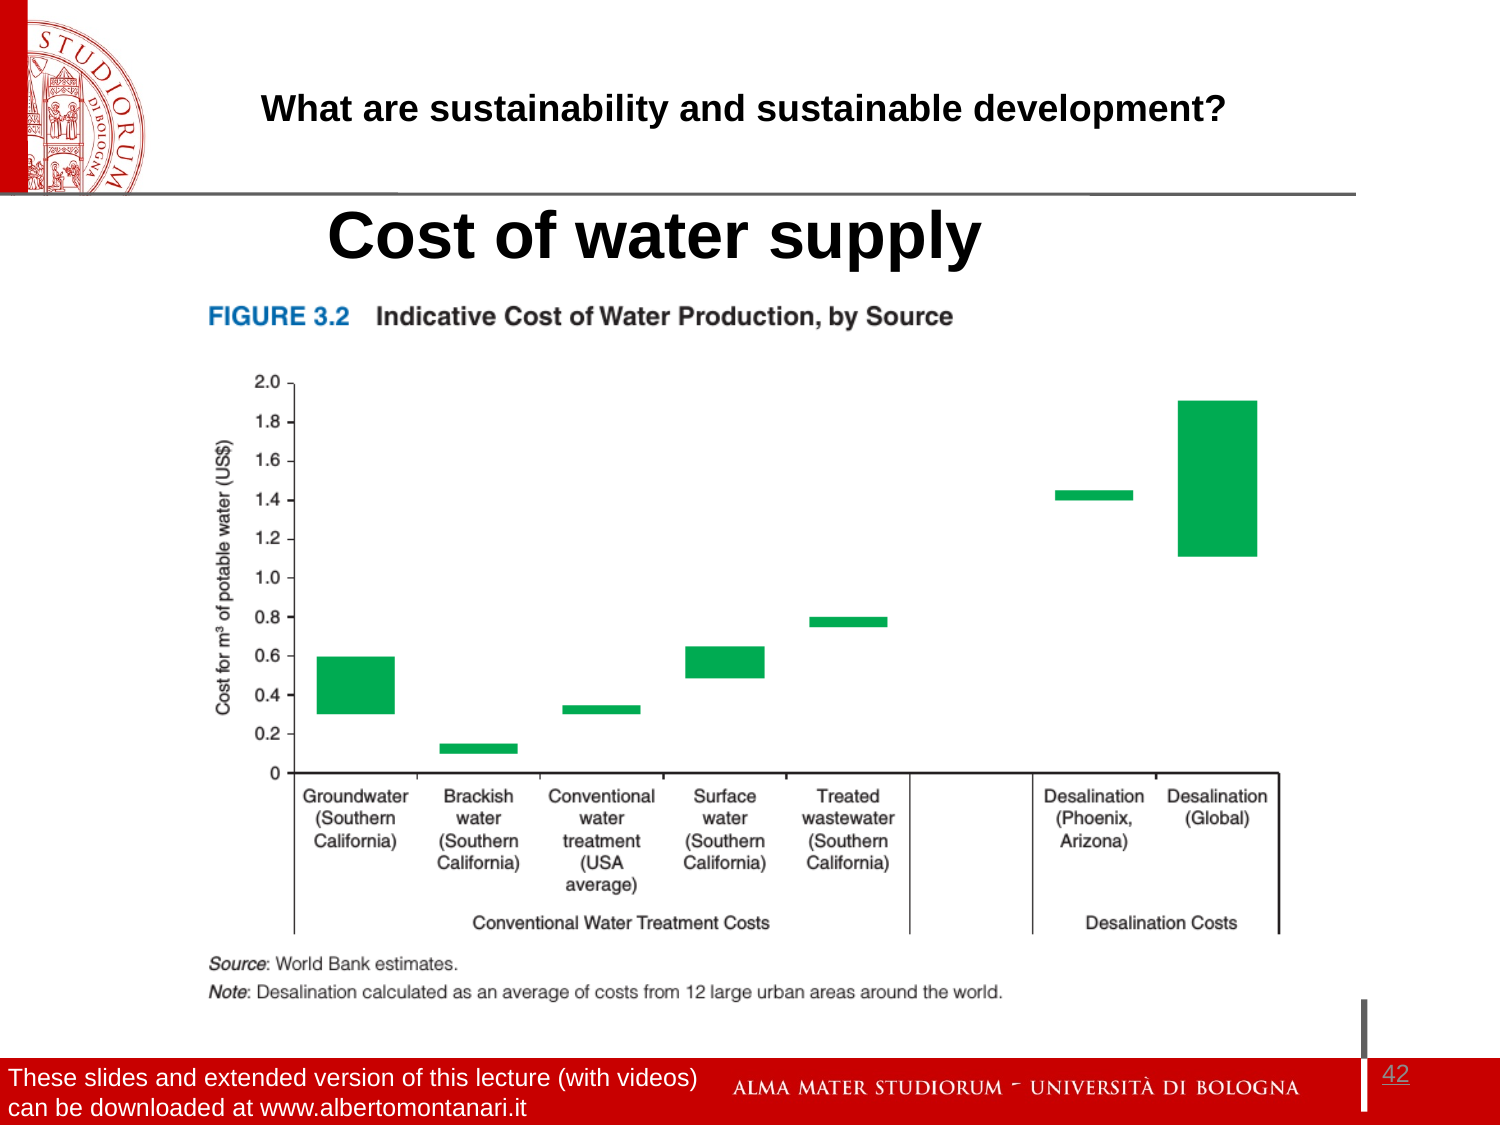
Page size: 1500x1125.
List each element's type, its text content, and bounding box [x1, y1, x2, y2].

slide_number 42 [1074, 1042, 1425, 1103]
picture [28, 16, 151, 192]
picture [0, 1058, 1500, 1125]
text_box Cost of water supply [312, 184, 1447, 280]
picture [180, 291, 1306, 1024]
